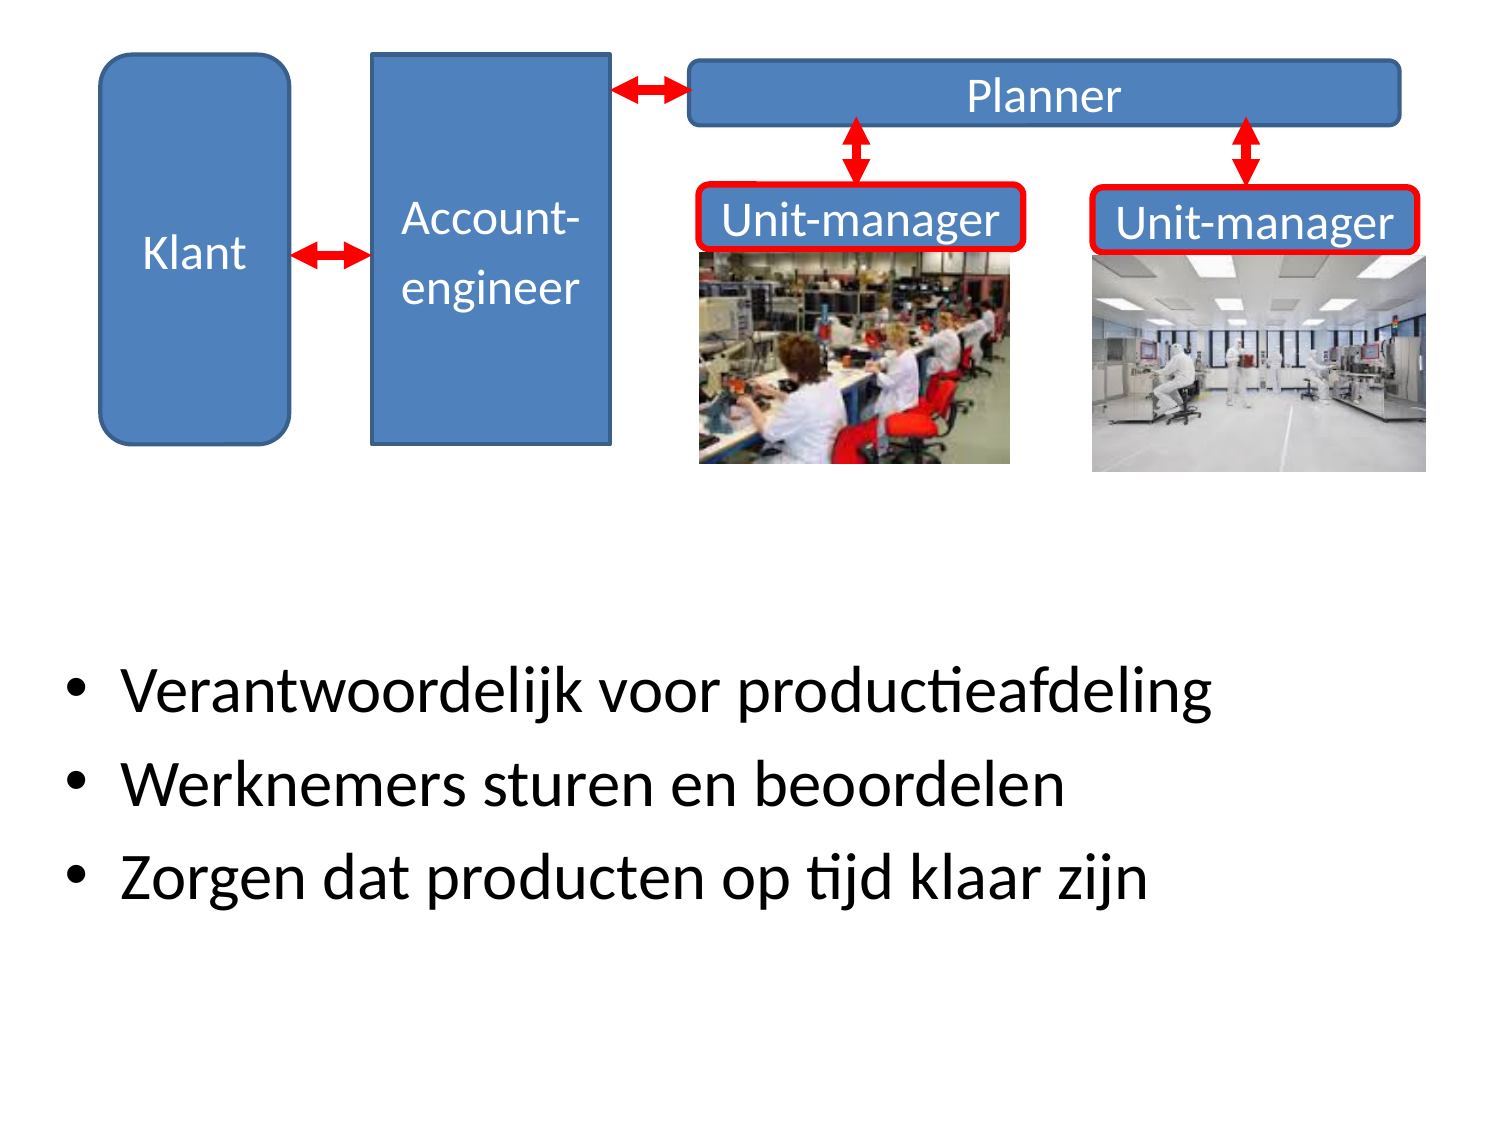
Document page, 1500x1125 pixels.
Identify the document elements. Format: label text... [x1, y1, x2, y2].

text_box Planner [686, 58, 1402, 128]
text_box Verantwoordelijk voor productieafdeling Werknemers sturen en beoordelen Zorgen dat producten op tijd klaar zijn [49, 638, 1400, 978]
text_box Unit-manager [1090, 185, 1420, 253]
text_box Unit-manager [696, 182, 1026, 252]
text_box Klant [98, 52, 292, 447]
picture [1092, 255, 1426, 472]
list Account- engineer [370, 52, 612, 446]
picture [699, 251, 1010, 464]
